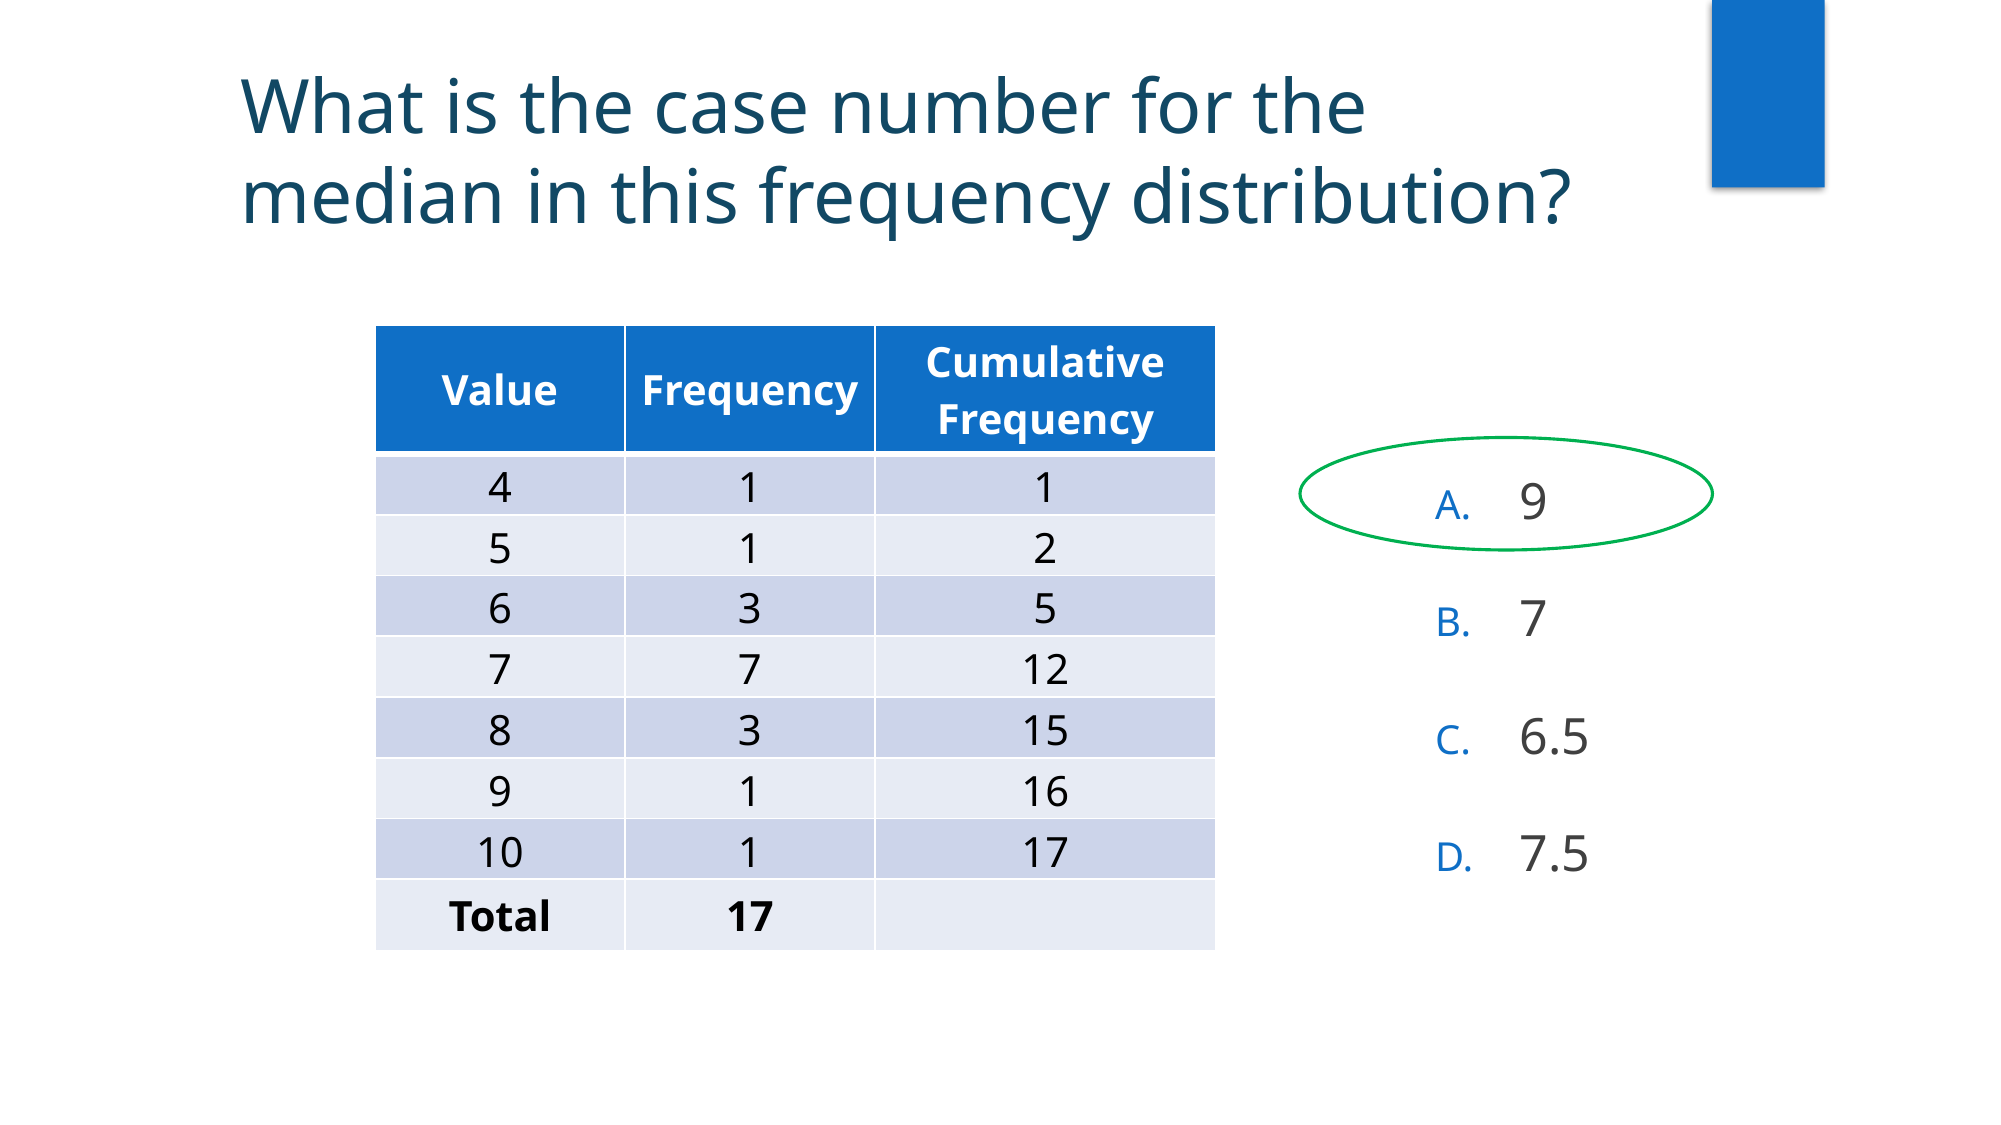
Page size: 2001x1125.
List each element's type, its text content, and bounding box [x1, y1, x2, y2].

list 9 7 6.5 7.5 [1354, 441, 1737, 826]
table_cell 1 [626, 819, 874, 878]
table_cell 9 [376, 759, 624, 818]
table_cell [876, 880, 1215, 950]
table_cell 1 [876, 457, 1215, 514]
table_cell 12 [876, 637, 1215, 696]
text_box [1298, 435, 1715, 552]
table_cell 3 [626, 698, 874, 757]
table_cell 4 [376, 457, 624, 514]
table_cell 7 [626, 637, 874, 696]
table_cell 7 [376, 637, 624, 696]
table_header Frequency [626, 326, 874, 451]
title What is the case number for the median in this frequency distribution? [225, 90, 1663, 207]
table_cell 1 [626, 516, 874, 575]
table_header Value [376, 326, 624, 451]
table_cell 8 [376, 698, 624, 757]
table_cell 5 [376, 516, 624, 575]
table_cell 3 [626, 576, 874, 635]
table_cell 17 [876, 819, 1215, 878]
table_cell Total [376, 880, 624, 950]
table_cell 15 [876, 698, 1215, 757]
table_cell 10 [376, 819, 624, 878]
table_cell 5 [876, 576, 1215, 635]
table_cell 17 [626, 880, 874, 950]
table_cell 16 [876, 759, 1215, 818]
table_cell 1 [626, 759, 874, 818]
table_cell 1 [626, 457, 874, 514]
table_cell 2 [876, 516, 1215, 575]
table_header Cumulative Frequency [876, 326, 1215, 451]
table_cell 6 [376, 576, 624, 635]
